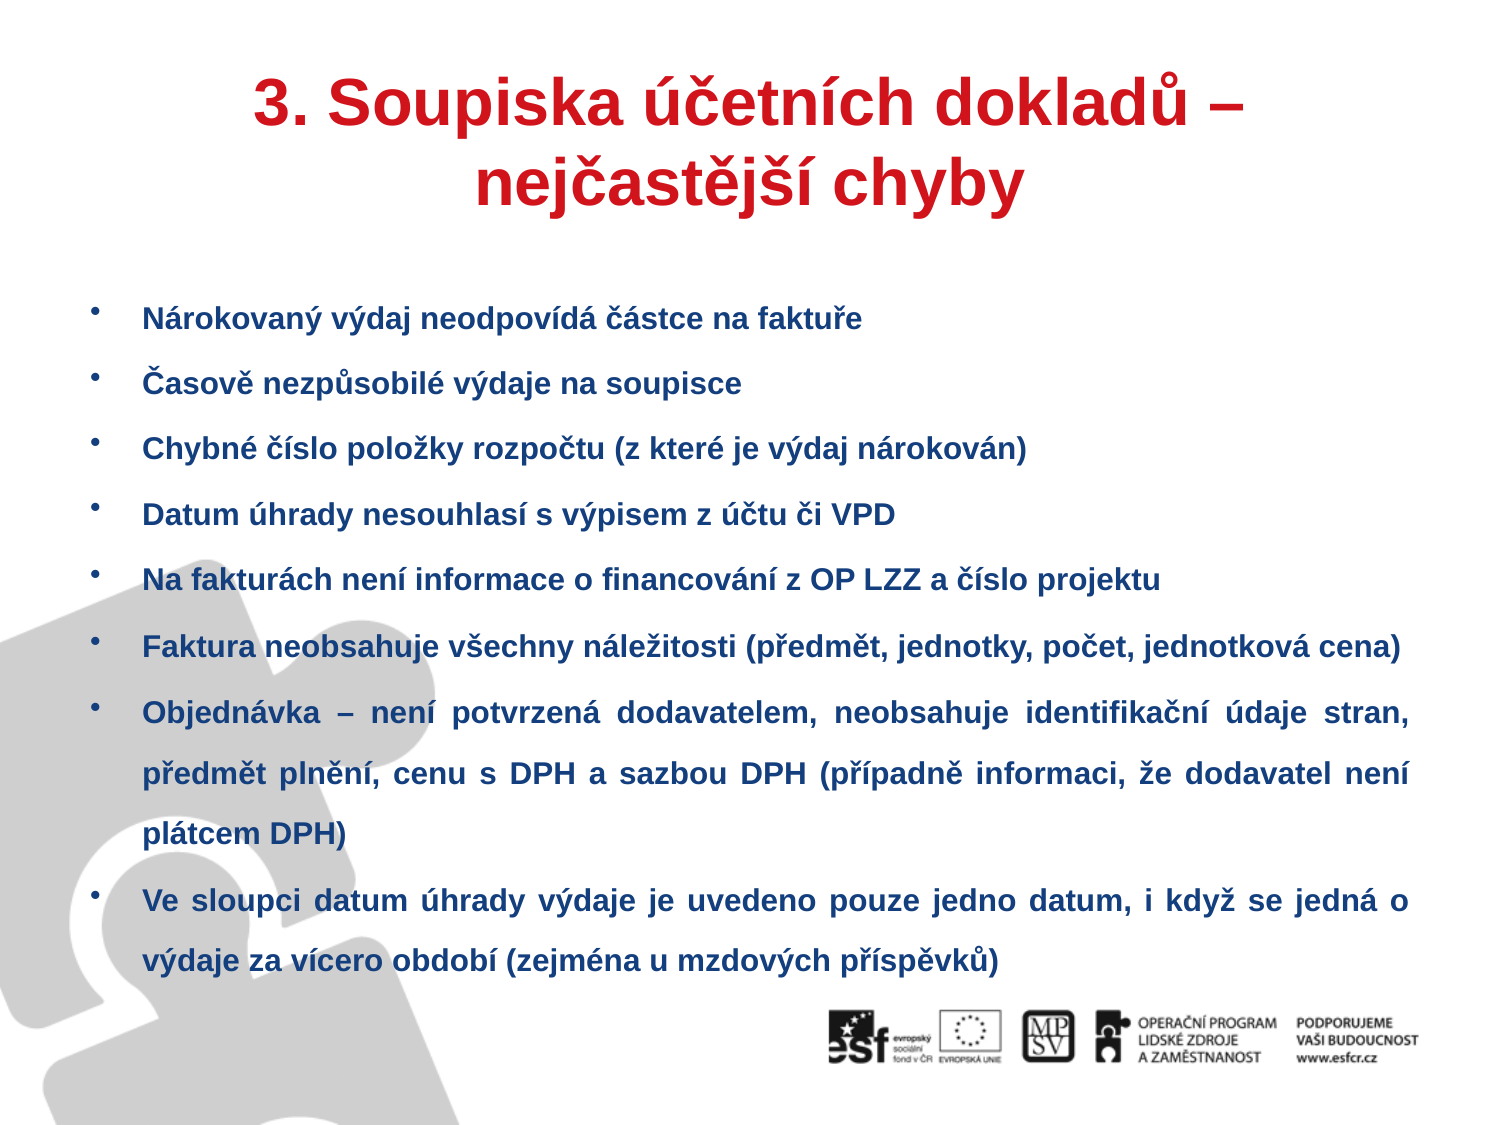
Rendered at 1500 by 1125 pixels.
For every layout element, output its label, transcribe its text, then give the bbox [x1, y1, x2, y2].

list Nárokovaný výdaj neodpovídá částce na faktuře Časově nezpůsobilé výdaje na soupisce Chybné číslo položky rozpočtu (z které je výdaj nárokován) Datum úhrady nesouhlasí s výpisem z účtu či VPD Na fakturách není informace o financování z OP LZZ a číslo projektu Faktura neobsahuje všechny náležitosti (předmět, jednotky, počet, jednotková cena) Objednávka – není potvrzená dodavatelem, neobsahuje identifikační údaje stran, předmět plnění, cenu s DPH a sazbou DPH (případně informaci, že dodavatel není plátcem DPH) Ve sloupci datum úhrady výdaje je uvedeno pouze jedno datum, i když se jedná o výdaje za vícero období (zejména u mzdových příspěvků) [74, 262, 1426, 1006]
picture [0, 0, 1500, 1125]
title 3. Soupiska účetních dokladů – nejčastější chyby [74, 44, 1426, 233]
